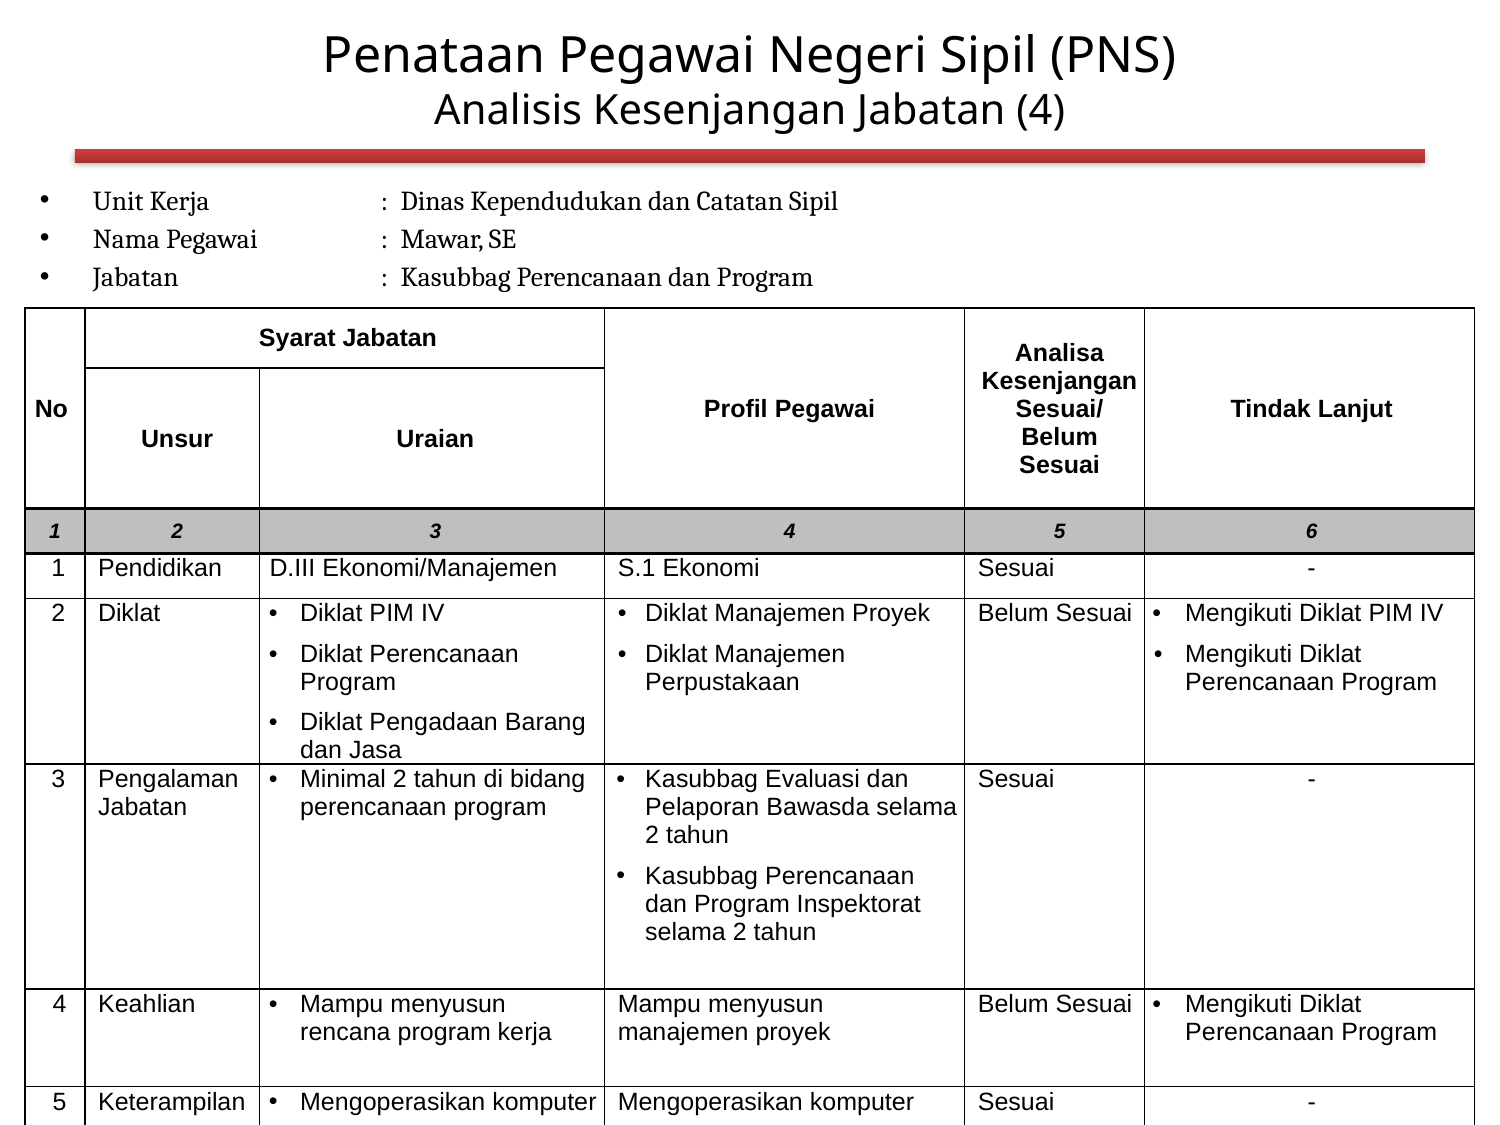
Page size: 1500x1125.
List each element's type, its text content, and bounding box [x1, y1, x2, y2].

table_cell - [1145, 555, 1474, 598]
table_cell Mampu menyusun manajemen proyek [605, 990, 964, 1086]
title Penataan Pegawai Negeri Sipil (PNS) Analisis Kesenjangan Jabatan (4) [75, 12, 1425, 143]
table_cell Keterampilan [86, 1087, 259, 1125]
table_cell Diklat [86, 599, 259, 763]
table_cell 1 [26, 555, 84, 598]
table_cell 3 [26, 765, 84, 988]
table_header Tindak Lanjut [1145, 309, 1474, 507]
table_cell 5 [965, 510, 1144, 552]
table_cell Kasubbag Evaluasi dan Pelaporan Bawasda selama 2 tahun Kasubbag Perencanaan dan Program Inspektorat selama 2 tahun [605, 765, 964, 988]
table_cell Pengalaman Jabatan [86, 765, 259, 988]
table_cell 2 [86, 510, 259, 552]
table_cell Unsur [86, 369, 259, 507]
table_cell Belum Sesuai [965, 990, 1144, 1086]
table_cell 3 [260, 510, 604, 552]
table_cell Belum Sesuai [965, 599, 1144, 763]
table_cell Diklat Manajemen Proyek Diklat Manajemen Perpustakaan [605, 599, 964, 763]
table_cell 1 [26, 510, 84, 552]
table_cell Sesuai [965, 765, 1144, 988]
table_cell 2 [26, 599, 84, 763]
table_cell Uraian [260, 369, 604, 507]
table_cell 6 [1145, 510, 1474, 552]
table_cell Mengoperasikan komputer [605, 1087, 964, 1125]
table_cell Sesuai [965, 1087, 1144, 1125]
table_cell 4 [26, 990, 84, 1086]
table_cell Mengikuti Diklat Perencanaan Program [1145, 990, 1474, 1086]
table_cell Keahlian [86, 990, 259, 1086]
table_header Profil Pegawai [605, 309, 964, 507]
table_header Analisa Kesenjangan Sesuai/ Belum Sesuai [965, 309, 1144, 507]
table_cell - [1145, 765, 1474, 988]
table_header No [26, 309, 84, 507]
table_cell Minimal 2 tahun di bidang perencanaan program [260, 765, 604, 988]
table_cell 4 [605, 510, 964, 552]
table_cell Mampu menyusun rencana program kerja [260, 990, 604, 1086]
table_cell Diklat PIM IV Diklat Perencanaan Program Diklat Pengadaan Barang dan Jasa [260, 599, 604, 763]
table_header Syarat Jabatan [86, 309, 604, 367]
table_cell Mengikuti Diklat PIM IV Mengikuti Diklat Perencanaan Program [1145, 599, 1474, 763]
table_cell - [1145, 1087, 1474, 1125]
table_cell Sesuai [965, 555, 1144, 598]
text_box [74, 149, 1425, 163]
list Unit Kerja : Dinas Kependudukan dan Catatan Sipil Nama Pegawai : Mawar, SE Jabatan : Kasubbag Perencanaan dan Program [24, 174, 1475, 300]
table_cell Mengoperasikan komputer [260, 1087, 604, 1125]
table_cell S.1 Ekonomi [605, 555, 964, 598]
table_cell Pendidikan [86, 555, 259, 598]
table_cell D.III Ekonomi/Manajemen [260, 555, 604, 598]
table_cell 5 [26, 1087, 84, 1125]
